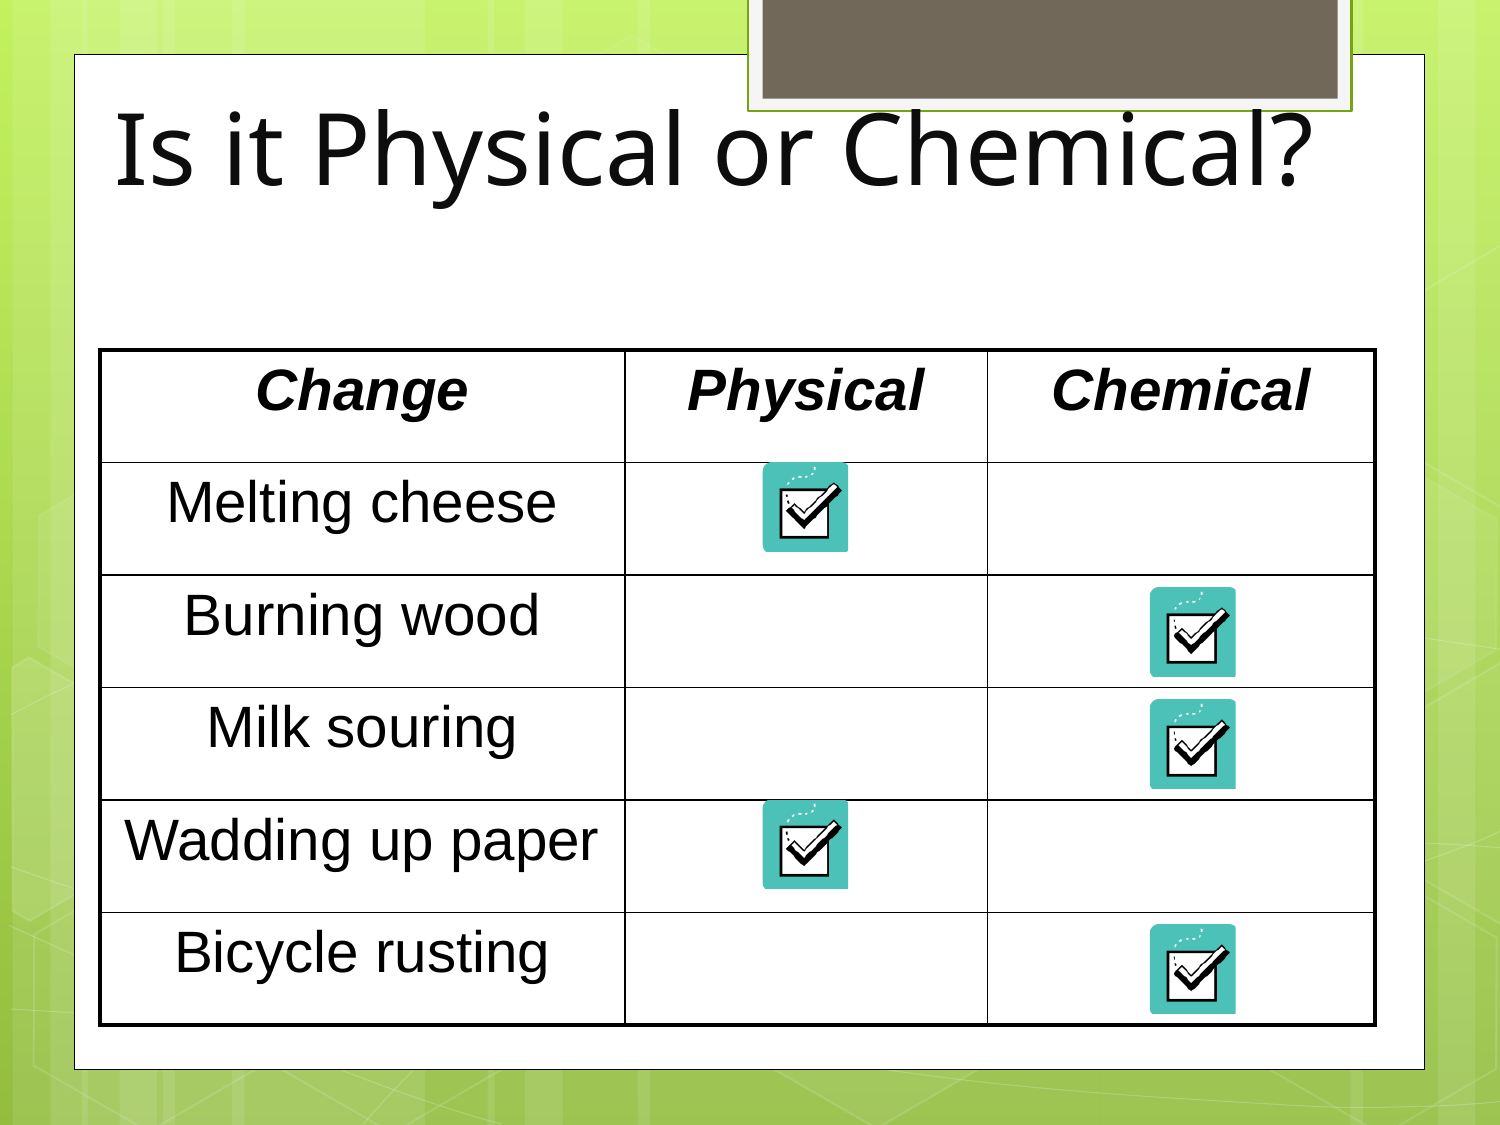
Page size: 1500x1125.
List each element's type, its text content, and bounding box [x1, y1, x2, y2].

table_header Physical [626, 352, 987, 462]
table_cell [626, 801, 987, 912]
table_cell [988, 576, 1373, 687]
table_cell [626, 463, 987, 574]
picture [1149, 924, 1236, 1014]
table_cell [626, 913, 987, 1023]
table_cell Melting cheese [102, 463, 624, 574]
table_cell [988, 913, 1373, 1023]
table_cell Wadding up paper [102, 801, 624, 912]
table_cell [626, 576, 987, 687]
table_cell [988, 463, 1373, 574]
table_cell [988, 688, 1373, 799]
table_cell Bicycle rusting [102, 913, 624, 1023]
table_cell [626, 688, 987, 799]
table_header Chemical [988, 352, 1373, 462]
table_cell Milk souring [102, 688, 624, 799]
table_header Change [102, 352, 624, 462]
title Is it Physical or Chemical? [99, 75, 1463, 213]
picture [1149, 587, 1236, 677]
picture [762, 799, 849, 889]
picture [762, 462, 849, 552]
table_cell [988, 801, 1373, 912]
picture [1149, 699, 1236, 789]
table_cell Burning wood [102, 576, 624, 687]
